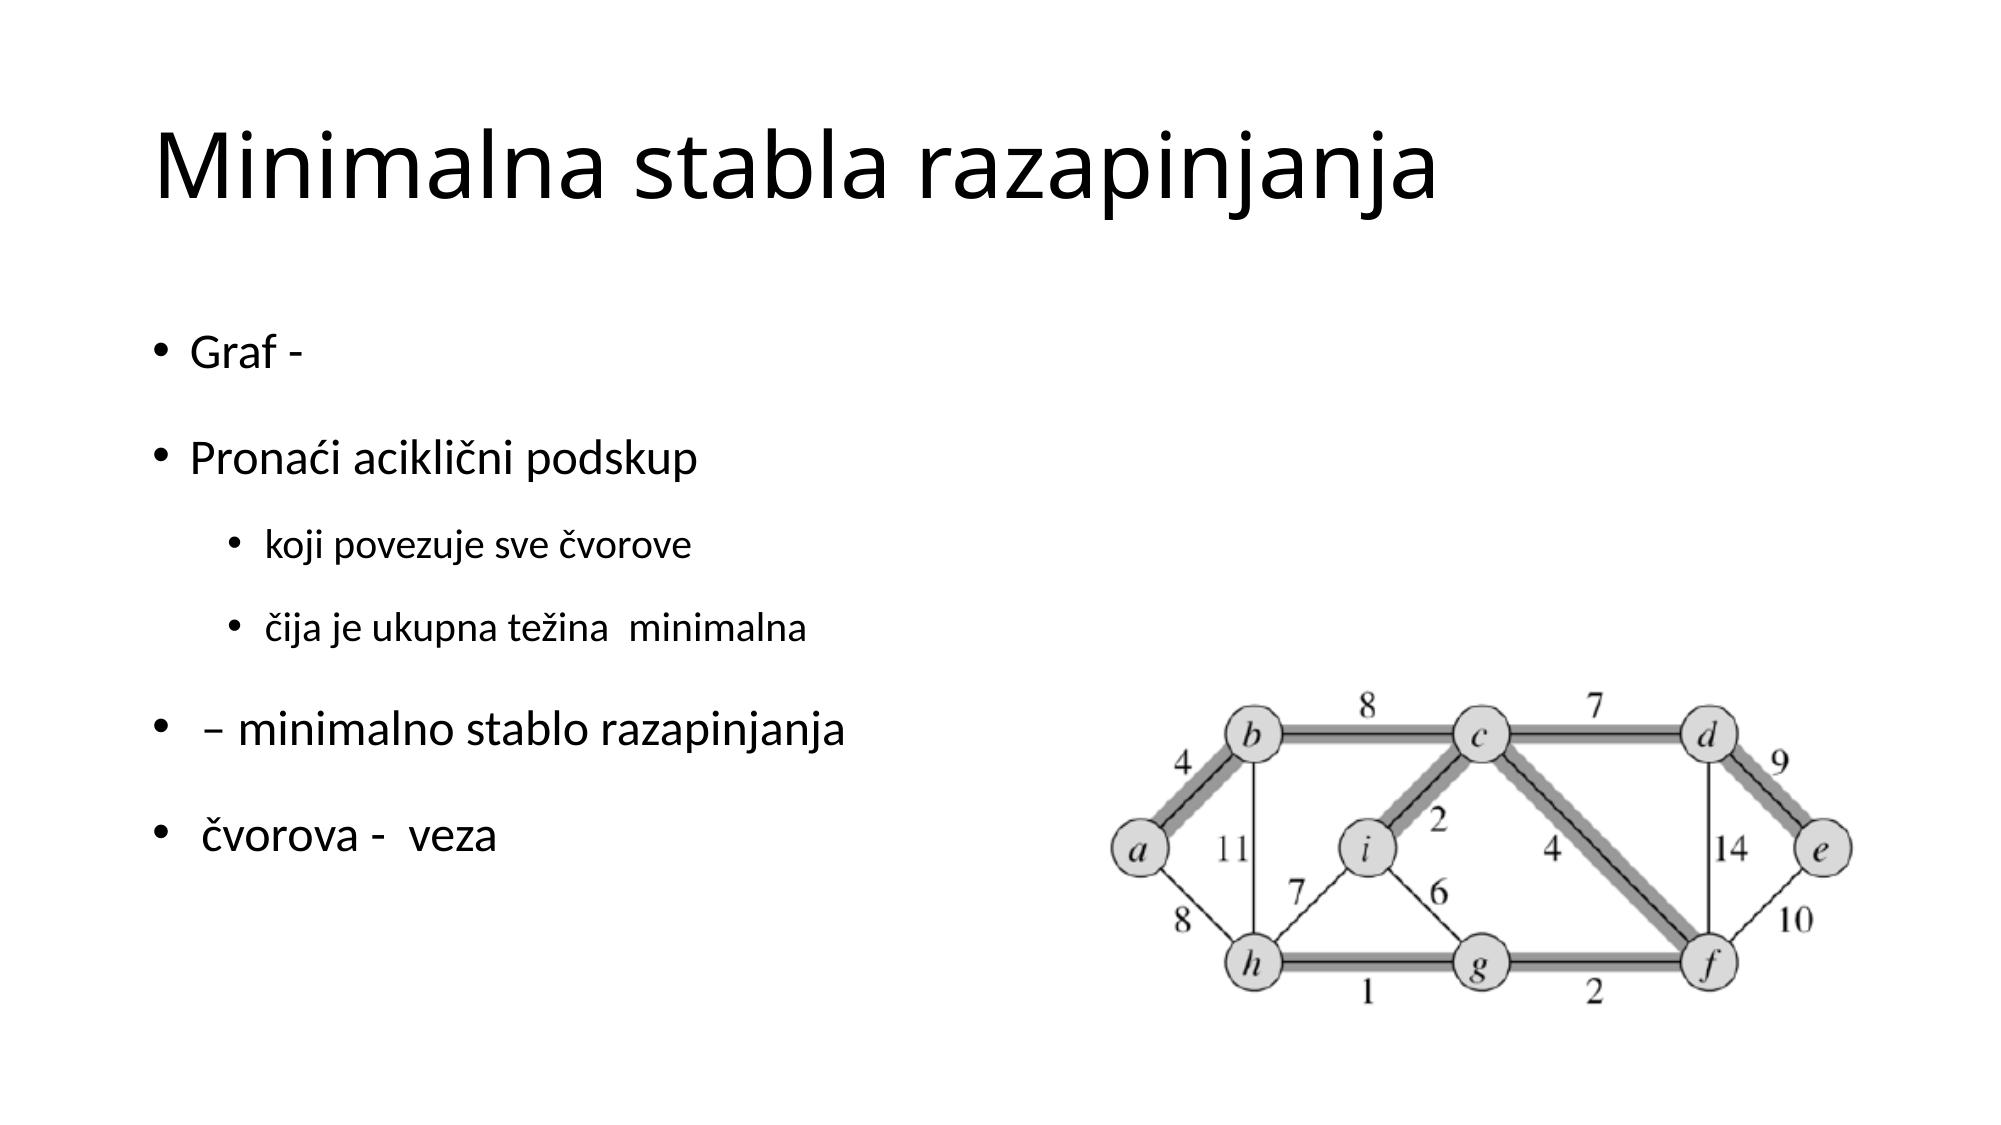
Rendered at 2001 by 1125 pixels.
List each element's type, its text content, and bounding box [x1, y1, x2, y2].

title Minimalna stabla razapinjanja [137, 59, 1863, 278]
picture [1099, 689, 1863, 1014]
